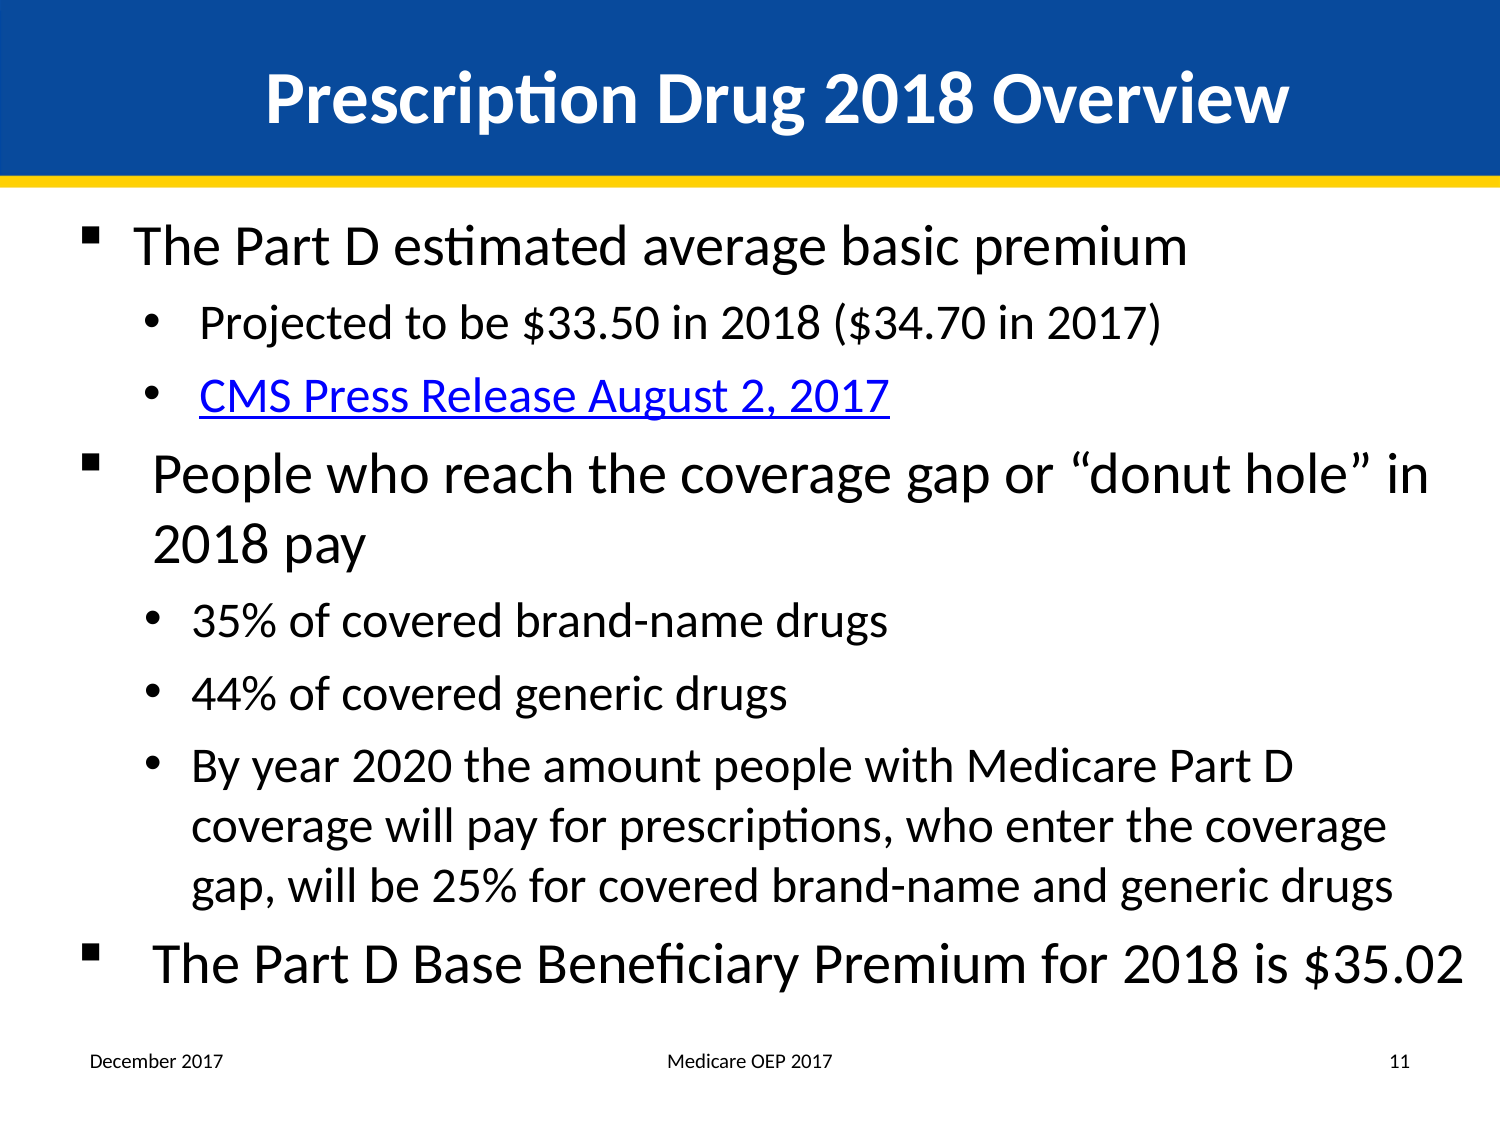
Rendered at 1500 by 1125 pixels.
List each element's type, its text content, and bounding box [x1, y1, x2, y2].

slide_number 11 [1074, 1040, 1425, 1100]
title Prescription Drug 2018 Overview [94, 5, 1445, 182]
picture [0, 0, 1500, 188]
list The Part D estimated average basic premium Projected to be $33.50 in 2018 ($34.70 in 2017) CMS Press Release August 2, 2017 People who reach the coverage gap or “donut hole” in 2018 pay 35% of covered brand-name drugs 44% of covered generic drugs By year 2020 the amount people with Medicare Part D coverage will pay for prescriptions, who enter the coverage gap, will be 25% for covered brand-name and generic drugs The Part D Base Beneficiary Premium for 2018 is $35.02 [62, 200, 1500, 943]
footer Medicare OEP 2017 [425, 1040, 1074, 1100]
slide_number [75, 1040, 425, 1100]
